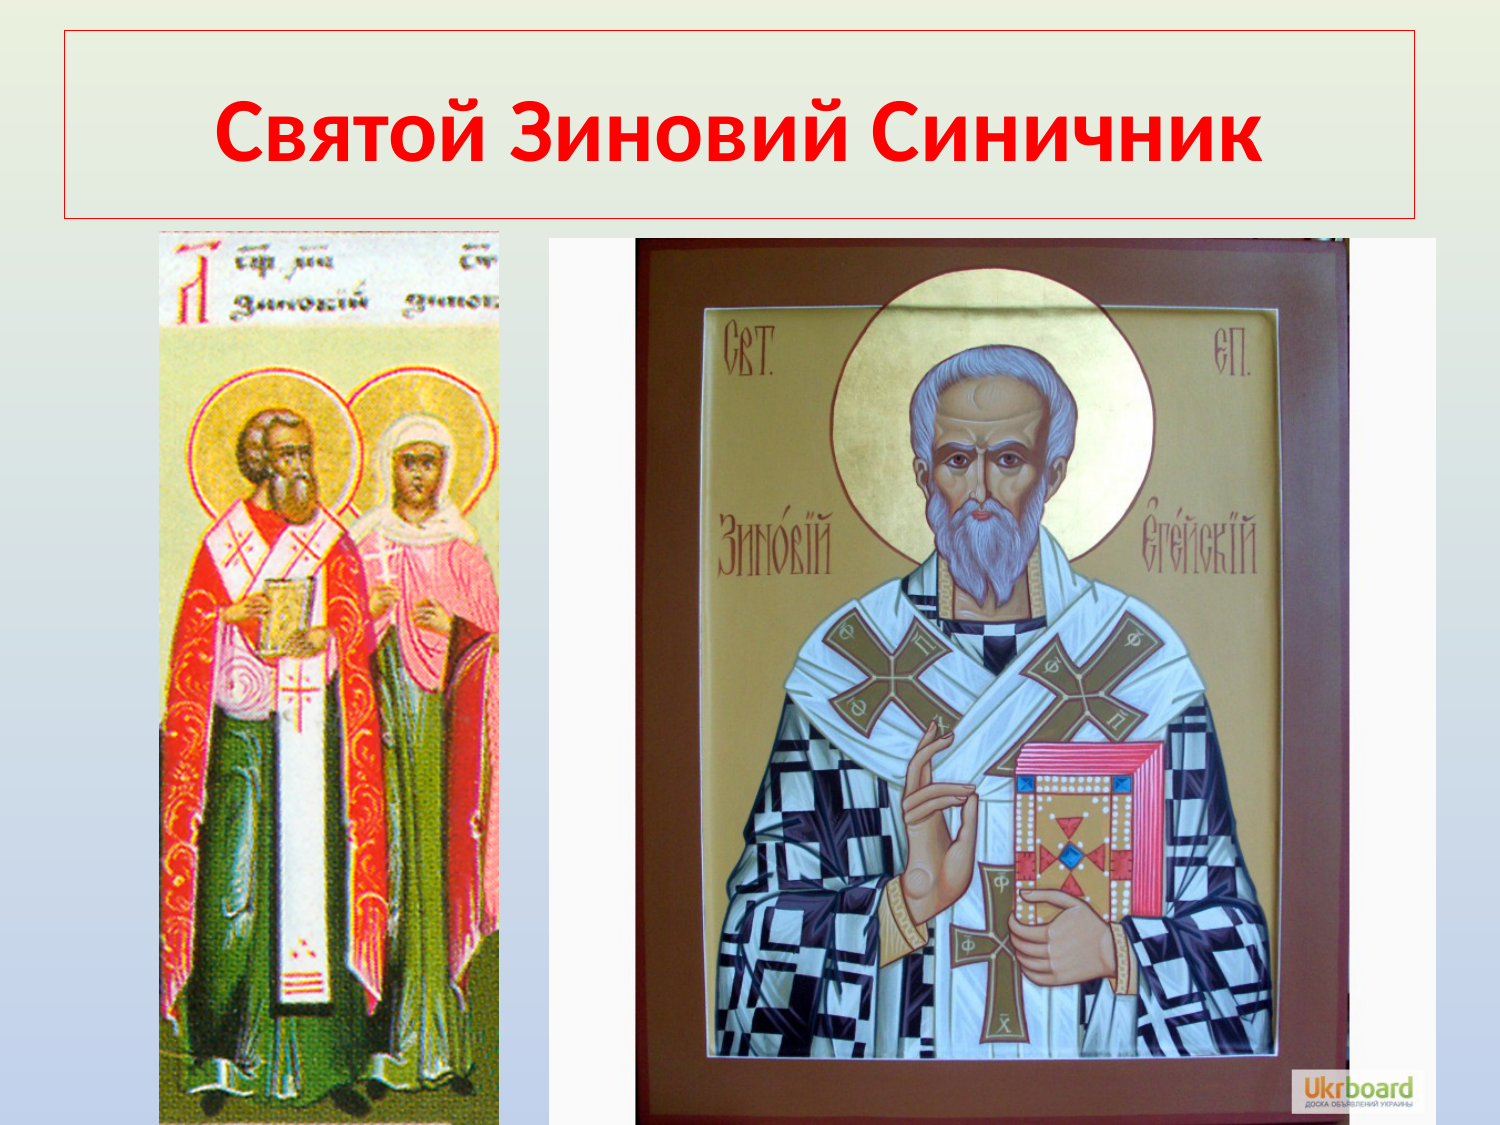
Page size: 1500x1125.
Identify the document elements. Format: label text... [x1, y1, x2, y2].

title Святой Зиновий Синичник [64, 30, 1415, 219]
picture [159, 231, 500, 1125]
picture [548, 238, 1436, 1125]
